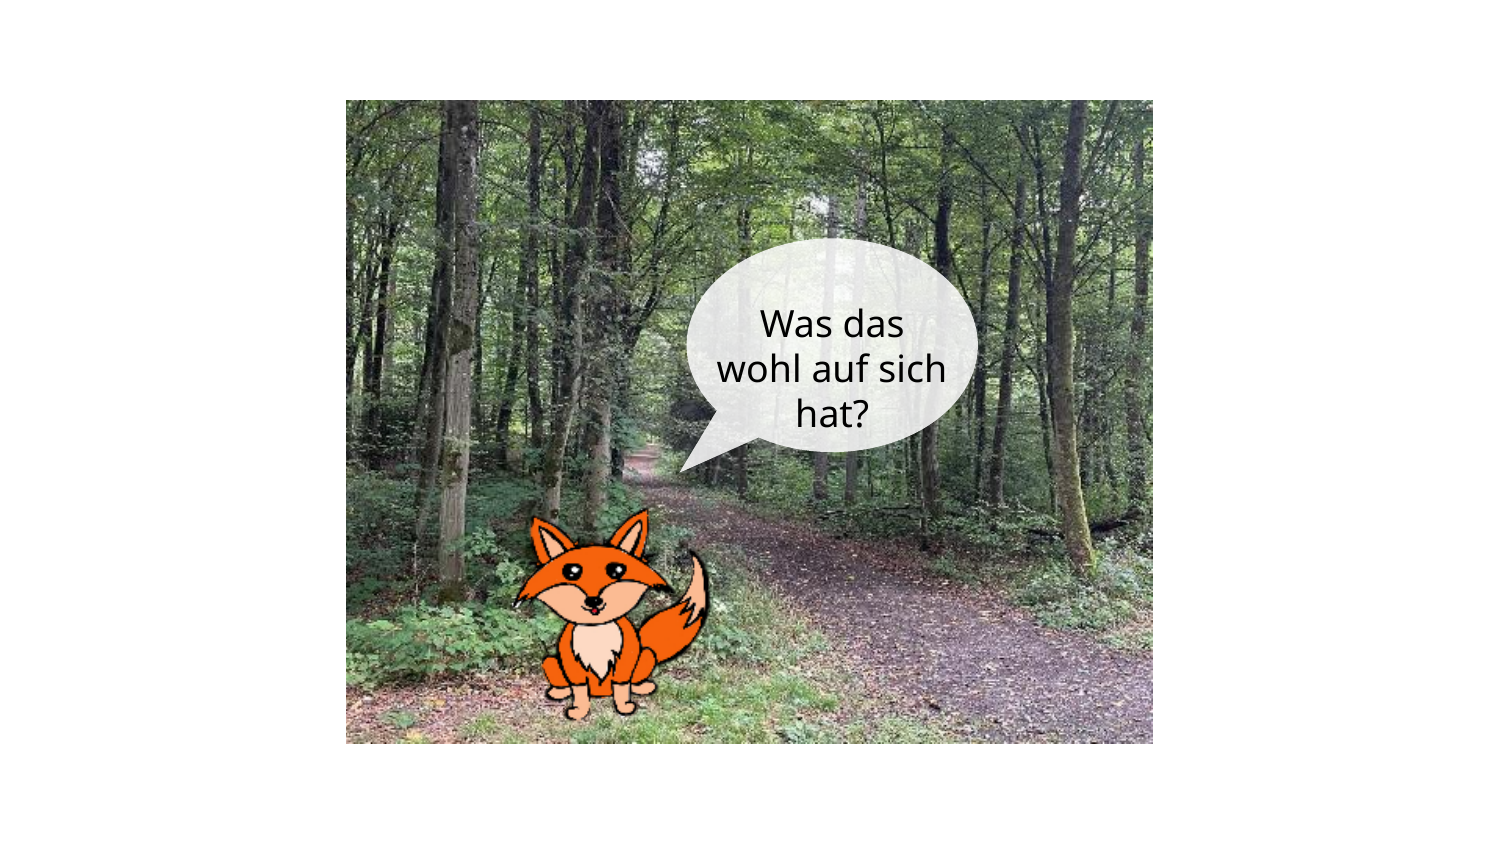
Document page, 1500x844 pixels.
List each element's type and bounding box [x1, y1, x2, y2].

text_box [346, 100, 1153, 744]
